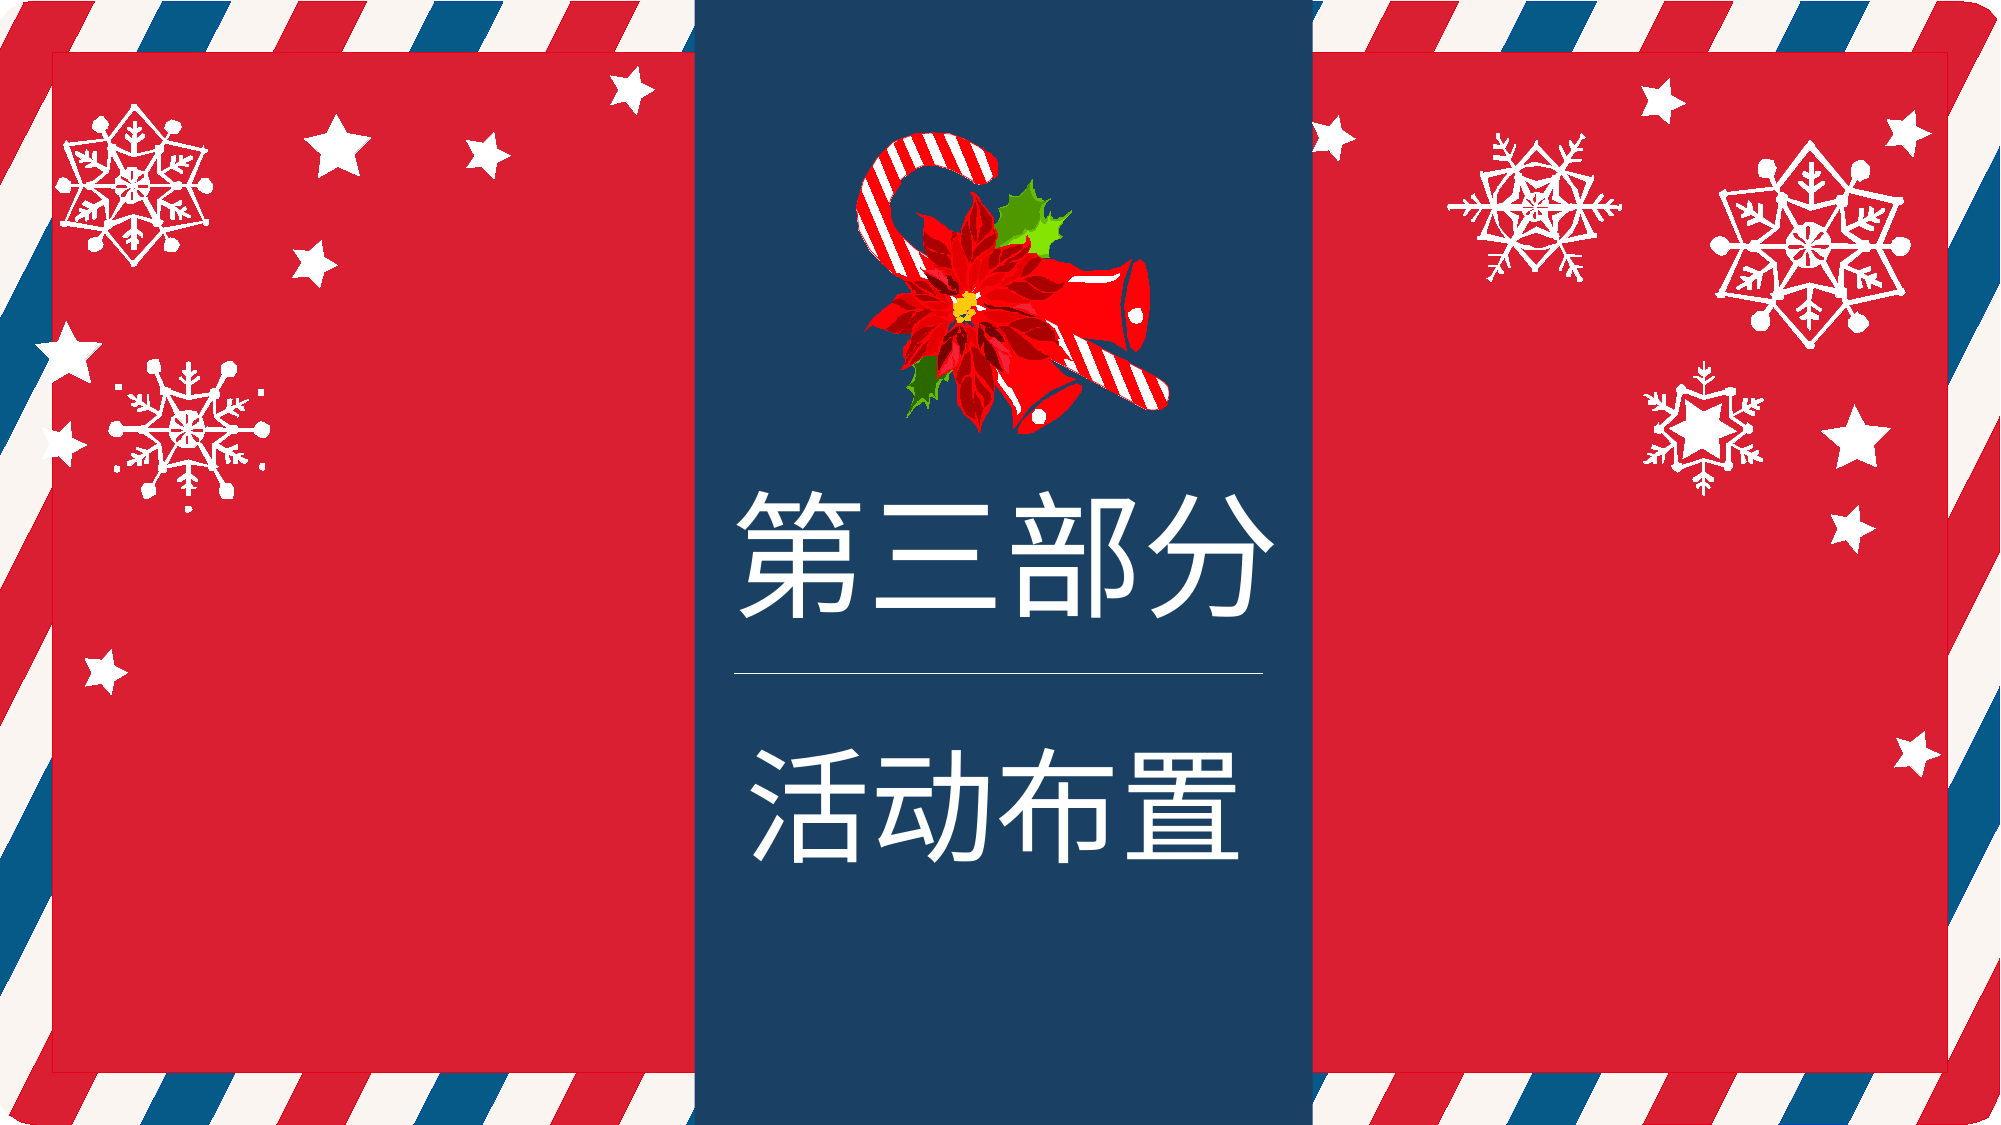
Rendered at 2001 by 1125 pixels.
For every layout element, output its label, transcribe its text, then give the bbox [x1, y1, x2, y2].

text_box [1312, 115, 1356, 161]
text_box [304, 114, 371, 178]
text_box [1669, 399, 1737, 459]
text_box [85, 649, 128, 695]
text_box [1831, 505, 1876, 554]
text_box [35, 321, 102, 385]
text_box 第三部分 [715, 462, 1296, 643]
text_box [114, 465, 120, 473]
text_box [259, 463, 265, 471]
text_box [1821, 404, 1891, 469]
text_box [1447, 133, 1622, 282]
text_box [292, 240, 338, 288]
text_box [55, 104, 213, 267]
text_box [42, 421, 87, 467]
text_box [694, 0, 1314, 1125]
text_box [258, 389, 264, 396]
text_box [108, 359, 270, 499]
text_box [1643, 361, 1764, 496]
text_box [856, 132, 1169, 434]
text_box [1885, 110, 1932, 157]
text_box [185, 506, 193, 513]
text_box [115, 384, 122, 390]
text_box [1641, 78, 1686, 124]
text_box [466, 132, 511, 179]
text_box [1894, 731, 1941, 777]
text_box [1710, 140, 1911, 349]
text_box [610, 66, 655, 115]
text_box 活动布置 [679, 721, 1313, 886]
